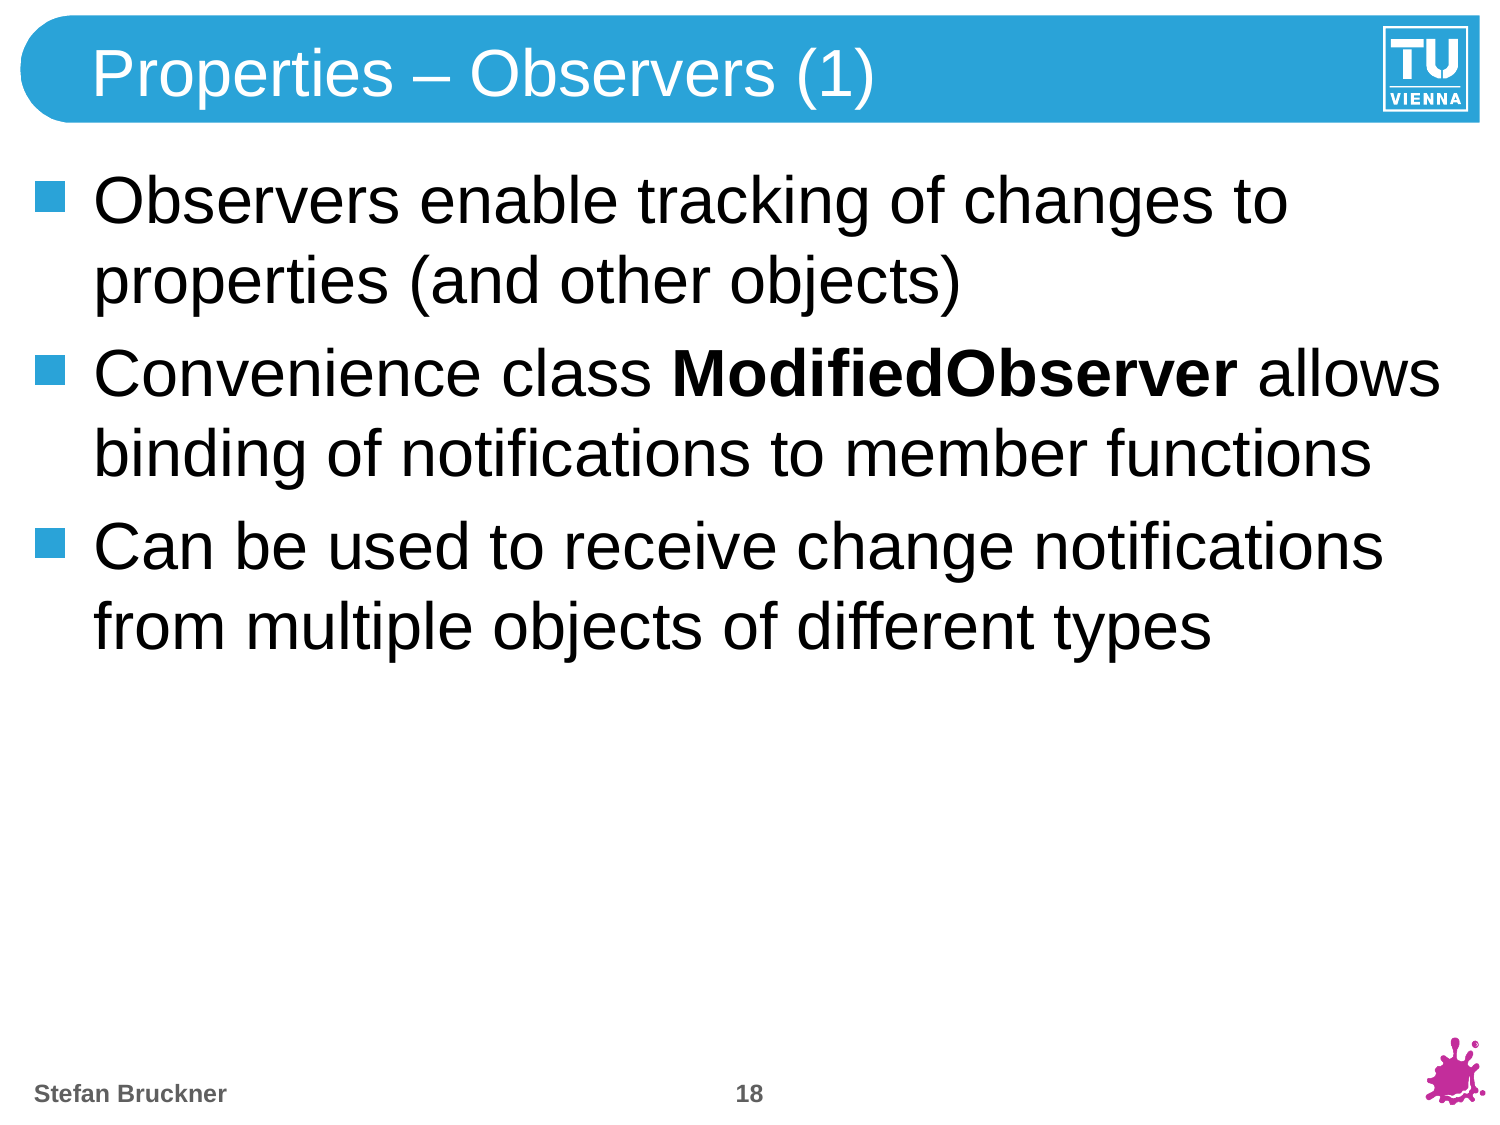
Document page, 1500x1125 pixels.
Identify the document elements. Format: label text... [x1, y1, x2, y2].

slide_number 17 [660, 1067, 839, 1118]
title Properties – Observers (1) [76, 6, 1351, 132]
footer Stefan Bruckner [18, 1067, 637, 1118]
list Observers enable tracking of changes to properties (and other objects) Convenience class ModifiedObserver allows binding of notifications to member functions Can be used to receive change notifications from multiple objects of different types [19, 148, 1481, 1048]
